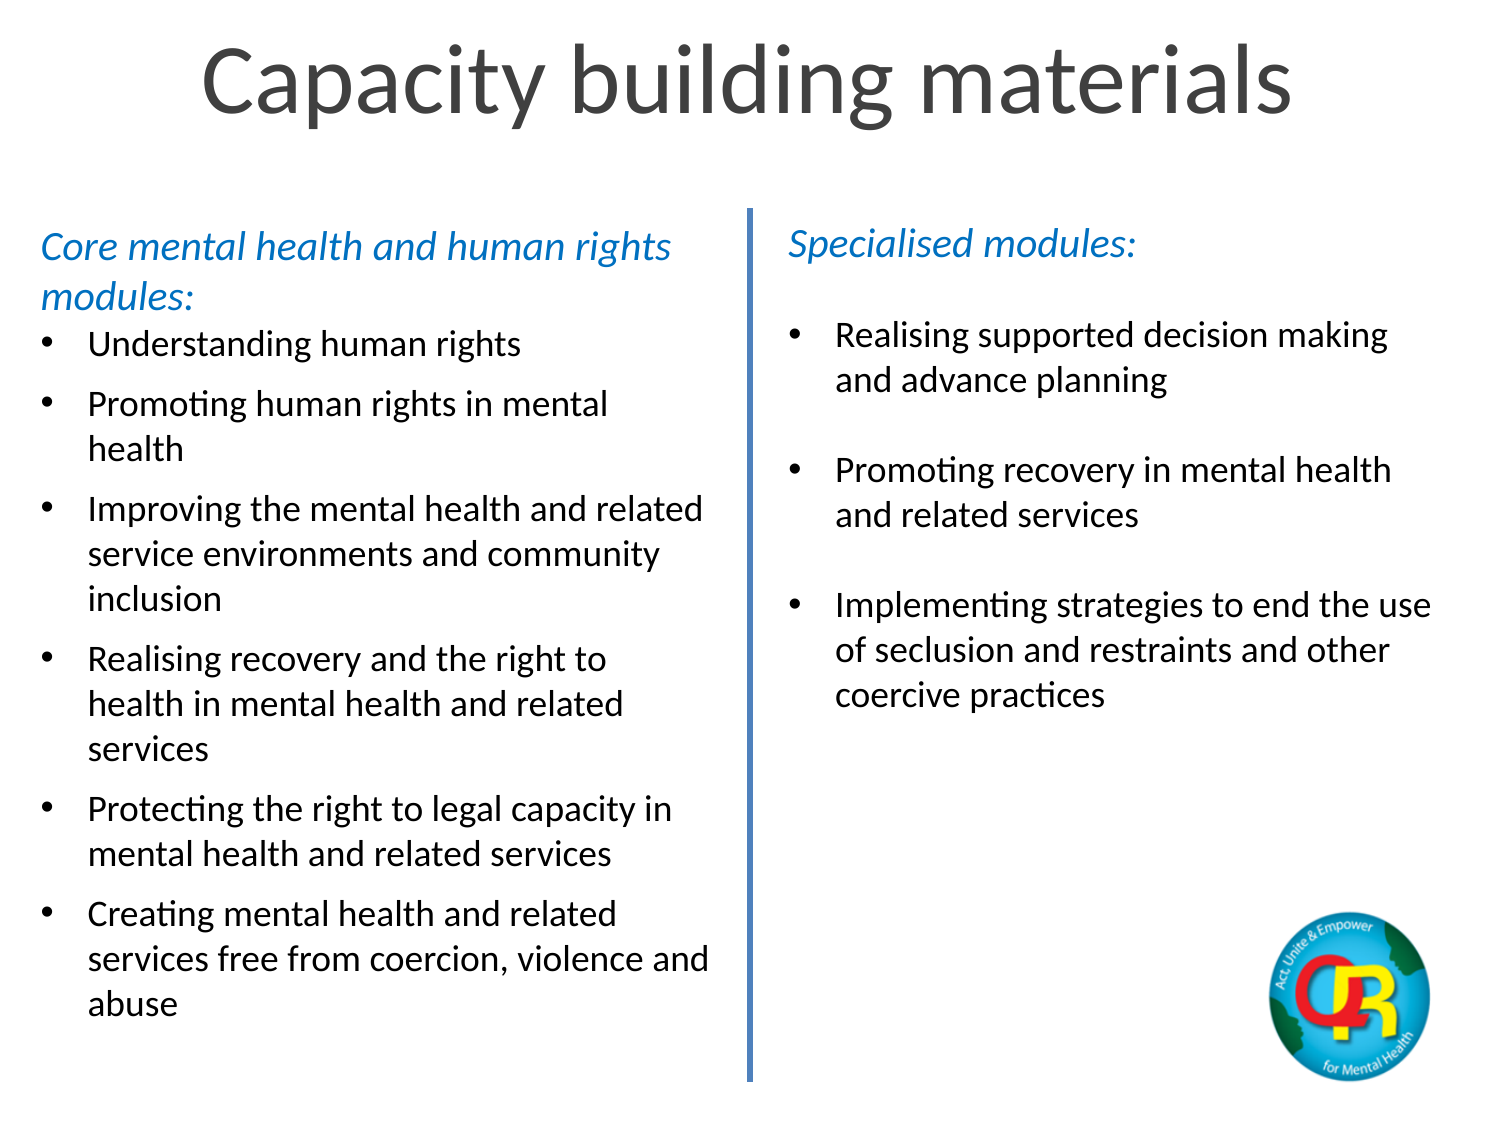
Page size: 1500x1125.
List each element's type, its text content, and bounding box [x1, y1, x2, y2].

text_box Specialised modules: Realising supported decision making and advance planning Promoting recovery in mental health and related services Implementing strategies to end the use of seclusion and restraints and other coercive practices [773, 208, 1464, 723]
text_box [1200, 858, 1500, 1125]
text_box Core mental health and human rights modules: Understanding human rights Promoting human rights in mental health Improving the mental health and related service environments and community inclusion Realising recovery and the right to health in mental health and related services Protecting the right to legal capacity in mental health and related services Creating mental health and related services free from coercion, violence and abuse [25, 211, 727, 1077]
text_box Capacity building materials [25, 7, 1471, 138]
